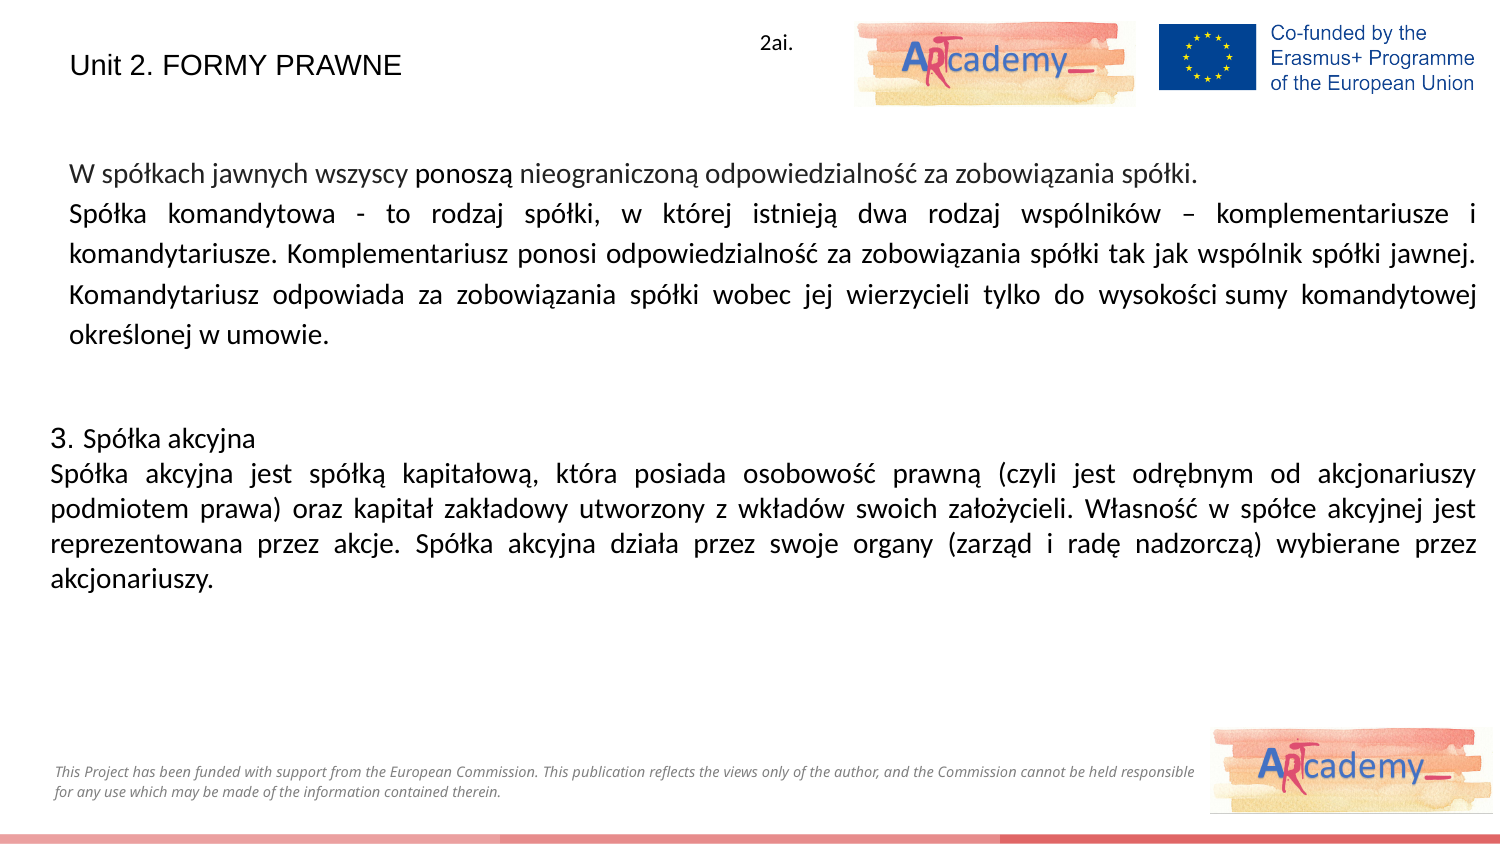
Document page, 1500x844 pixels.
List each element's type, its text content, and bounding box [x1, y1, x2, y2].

text_box This Project has been funded with support from the European Commission. This publication reflects the views only of the author, and the Commission cannot be held responsible for any use which may be made of the information contained therein. [39, 754, 1205, 799]
text_box Unit 2. FORMY PRAWNE [54, 39, 476, 89]
picture [1210, 709, 1493, 844]
picture [1158, 24, 1474, 94]
text_box 2ai. [686, 20, 814, 55]
list W spółkach jawnych wszyscy ponoszą nieograniczoną odpowiedzialność za zobowiązania spółki. Spółka komandytowa - to rodzaj spółki, w której istnieją dwa rodzaj wspólników – komplementariusze i komandytariusze. Komplementariusz ponosi odpowiedzialność za zobowiązania spółki tak jak wspólnik spółki jawnej. Komandytariusz odpowiada za zobowiązania spółki wobec jej wierzycieli tylko do wysokości sumy komandytowej określonej w umowie. 3. Spółka akcyjna Spółka akcyjna jest spółką kapitałową, która posiada osobowość prawną (czyli jest odrębnym od akcjonariuszy podmiotem prawa) oraz kapitał zakładowy utworzony z wkładów swoich założycieli. Własność w spółce akcyjnej jest reprezentowana przez akcje. Spółka akcyjna działa przez swoje organy (zarząd i radę nadzorczą) wybierane przez akcjonariuszy. [35, 134, 1493, 644]
picture [854, 2, 1137, 138]
